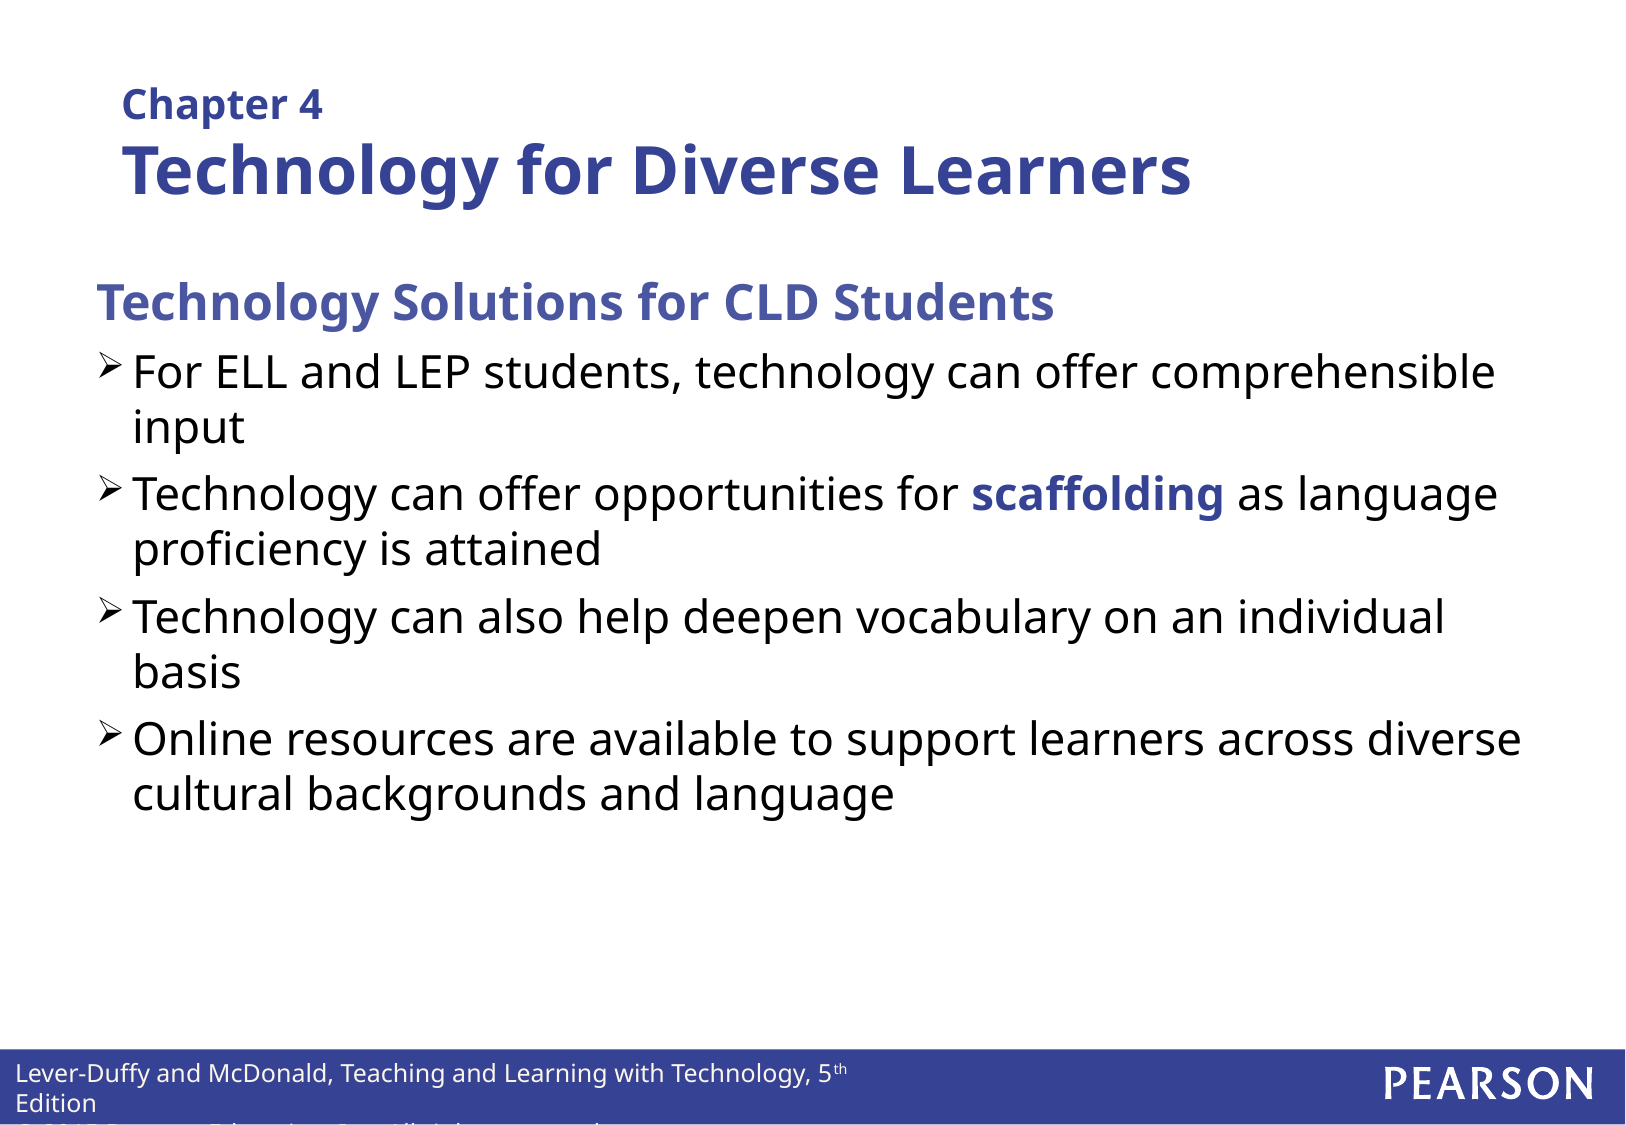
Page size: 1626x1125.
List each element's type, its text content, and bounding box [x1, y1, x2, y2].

text_box Chapter 4 Technology for Diverse Learners [106, 70, 1569, 258]
list Technology Solutions for CLD Students For ELL and LEP students, technology can offer comprehensible input Technology can offer opportunities for scaffolding as language proficiency is attained Technology can also help deepen vocabulary on an individual basis Online resources are available to support learners across diverse cultural backgrounds and language [81, 262, 1544, 1005]
